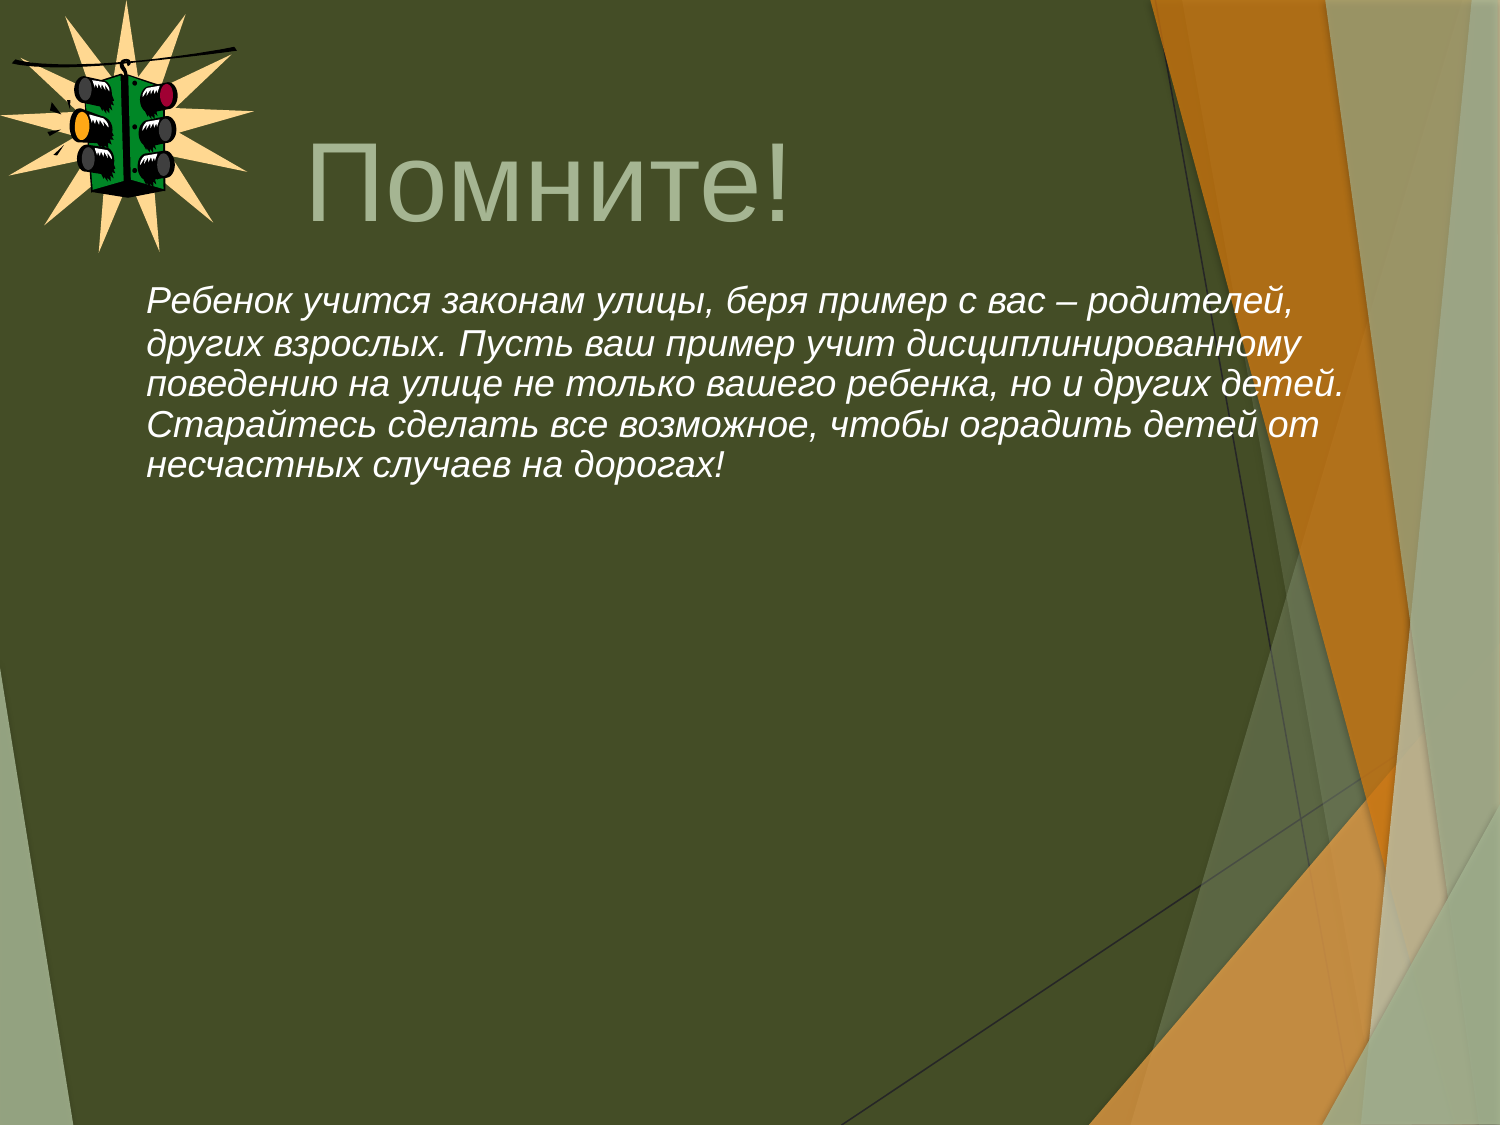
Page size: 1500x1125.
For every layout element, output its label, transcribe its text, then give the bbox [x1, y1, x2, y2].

picture [0, 0, 255, 254]
title Помните! [289, 101, 1331, 262]
list Ребенок учится законам улицы, беря пример с вас – родителей, других взрослых. Пусть ваш пример учит дисциплинированному поведению на улице не только вашего ребенка, но и других детей. Старайтесь сделать все возможное, чтобы оградить детей от несчастных случаев на дорогах! [75, 262, 1425, 1059]
